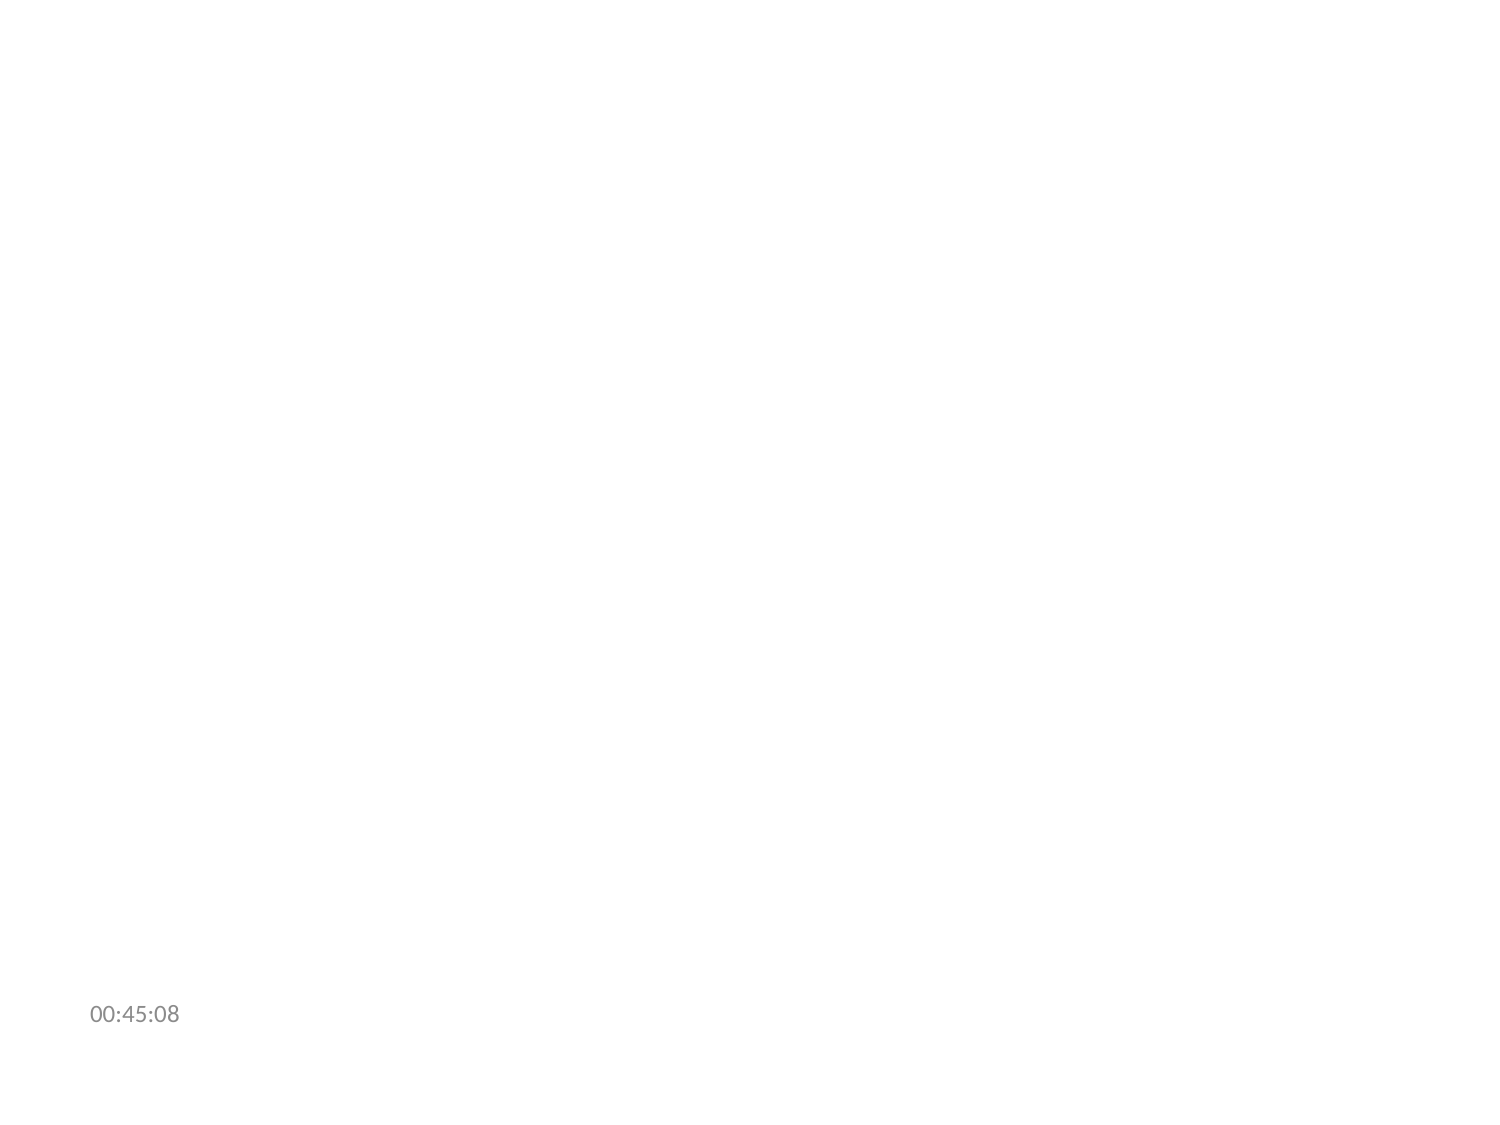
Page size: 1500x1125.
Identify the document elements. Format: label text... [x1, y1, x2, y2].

text_box 15:35:09 [75, 982, 425, 1043]
